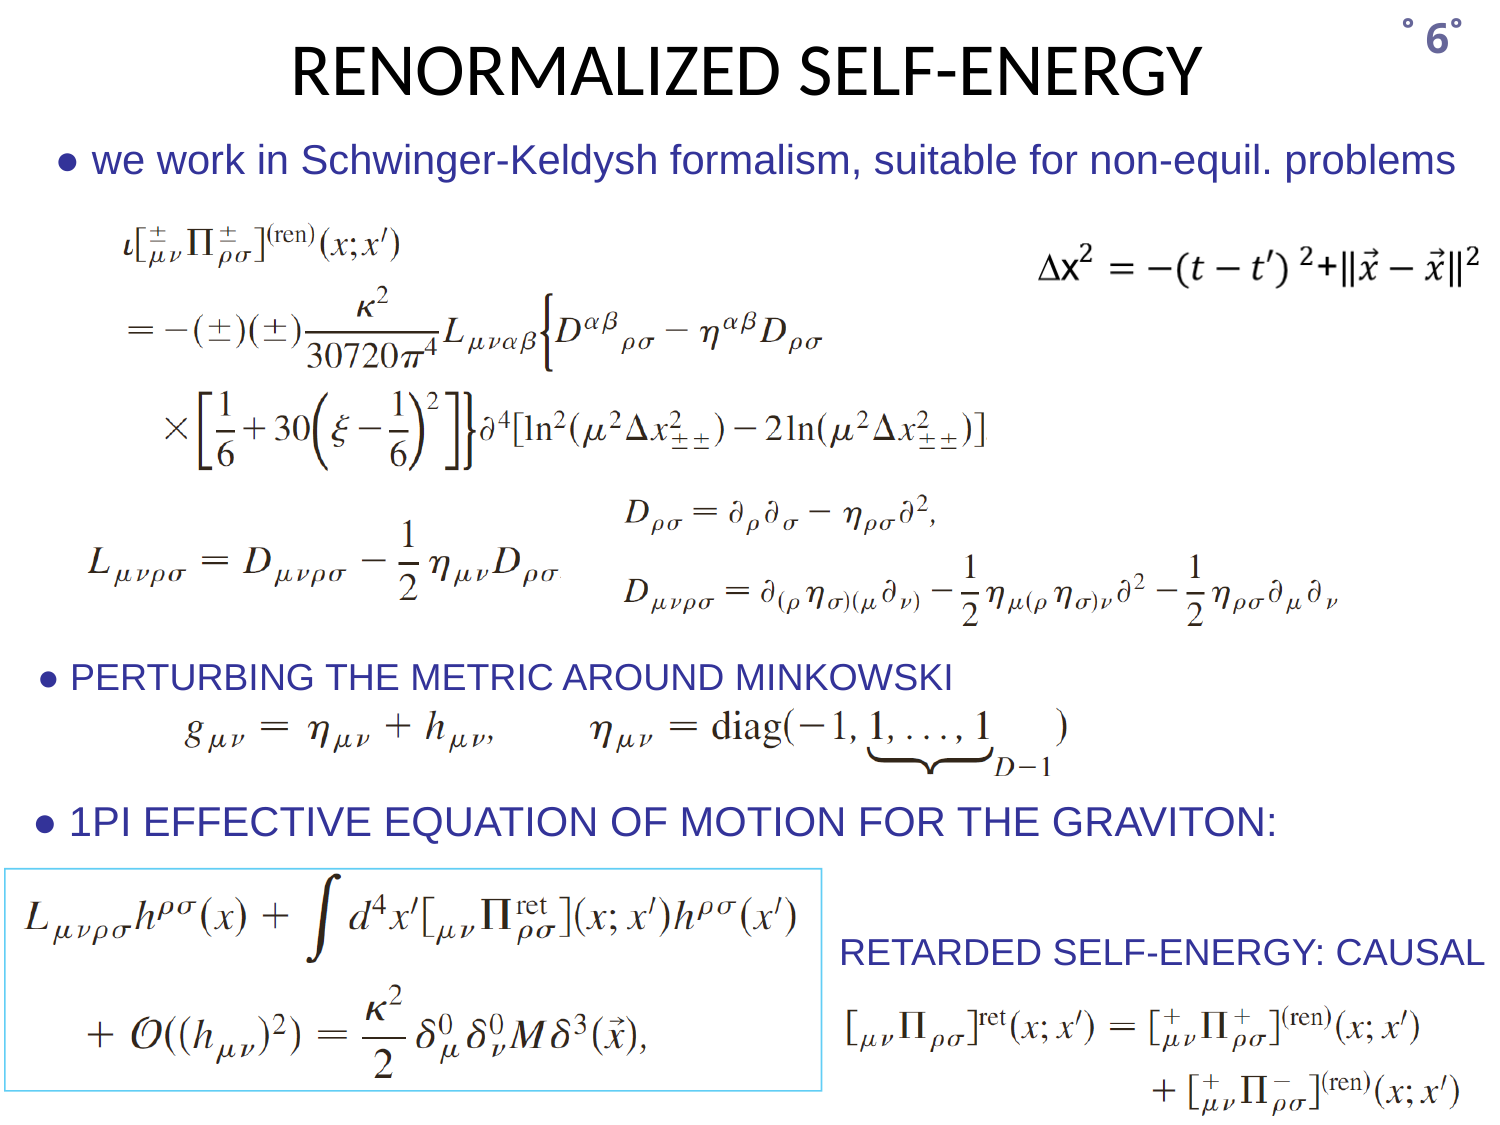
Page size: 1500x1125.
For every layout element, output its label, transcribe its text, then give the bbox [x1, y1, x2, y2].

text_box [1022, 231, 1500, 296]
text_box ● we work in Schwinger-Keldysh formalism, suitable for non-equil. problems [40, 125, 1473, 191]
text_box RETARDED SELF-ENERGY: CAUSAL [826, 920, 1500, 980]
picture [111, 207, 987, 478]
title RENORMALIZED SELF-ENERGY [5, 7, 1489, 124]
picture [5, 869, 821, 1091]
picture [75, 515, 562, 609]
picture [828, 997, 1471, 1118]
text_box ● PERTURBING THE METRIC AROUND MINKOWSKI [22, 645, 970, 705]
text_box ● 1PI EFFECTIVE EQUATION OF MOTION FOR THE GRAVITON: [17, 786, 1293, 852]
picture [159, 703, 1068, 776]
picture [619, 491, 1339, 634]
text_box ˚ 6˚ [1364, 7, 1500, 67]
